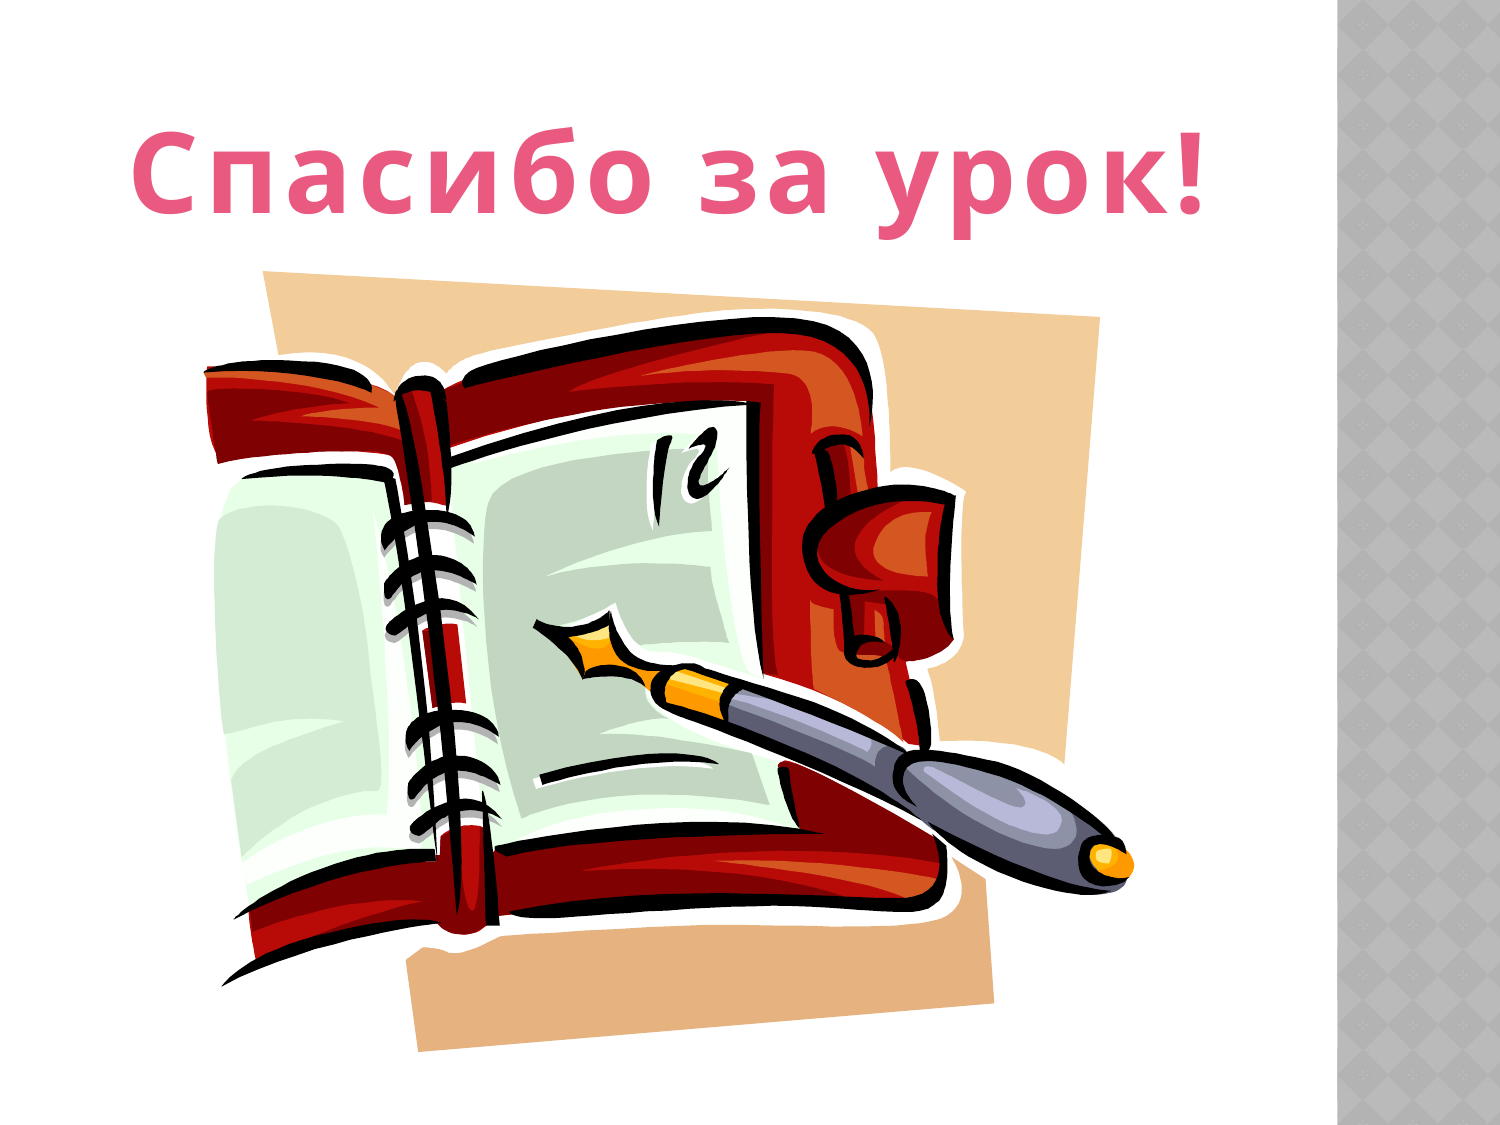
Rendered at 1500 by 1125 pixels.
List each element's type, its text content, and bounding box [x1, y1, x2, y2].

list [196, 263, 1142, 1060]
text_box Спасибо за урок! [70, 93, 1266, 244]
